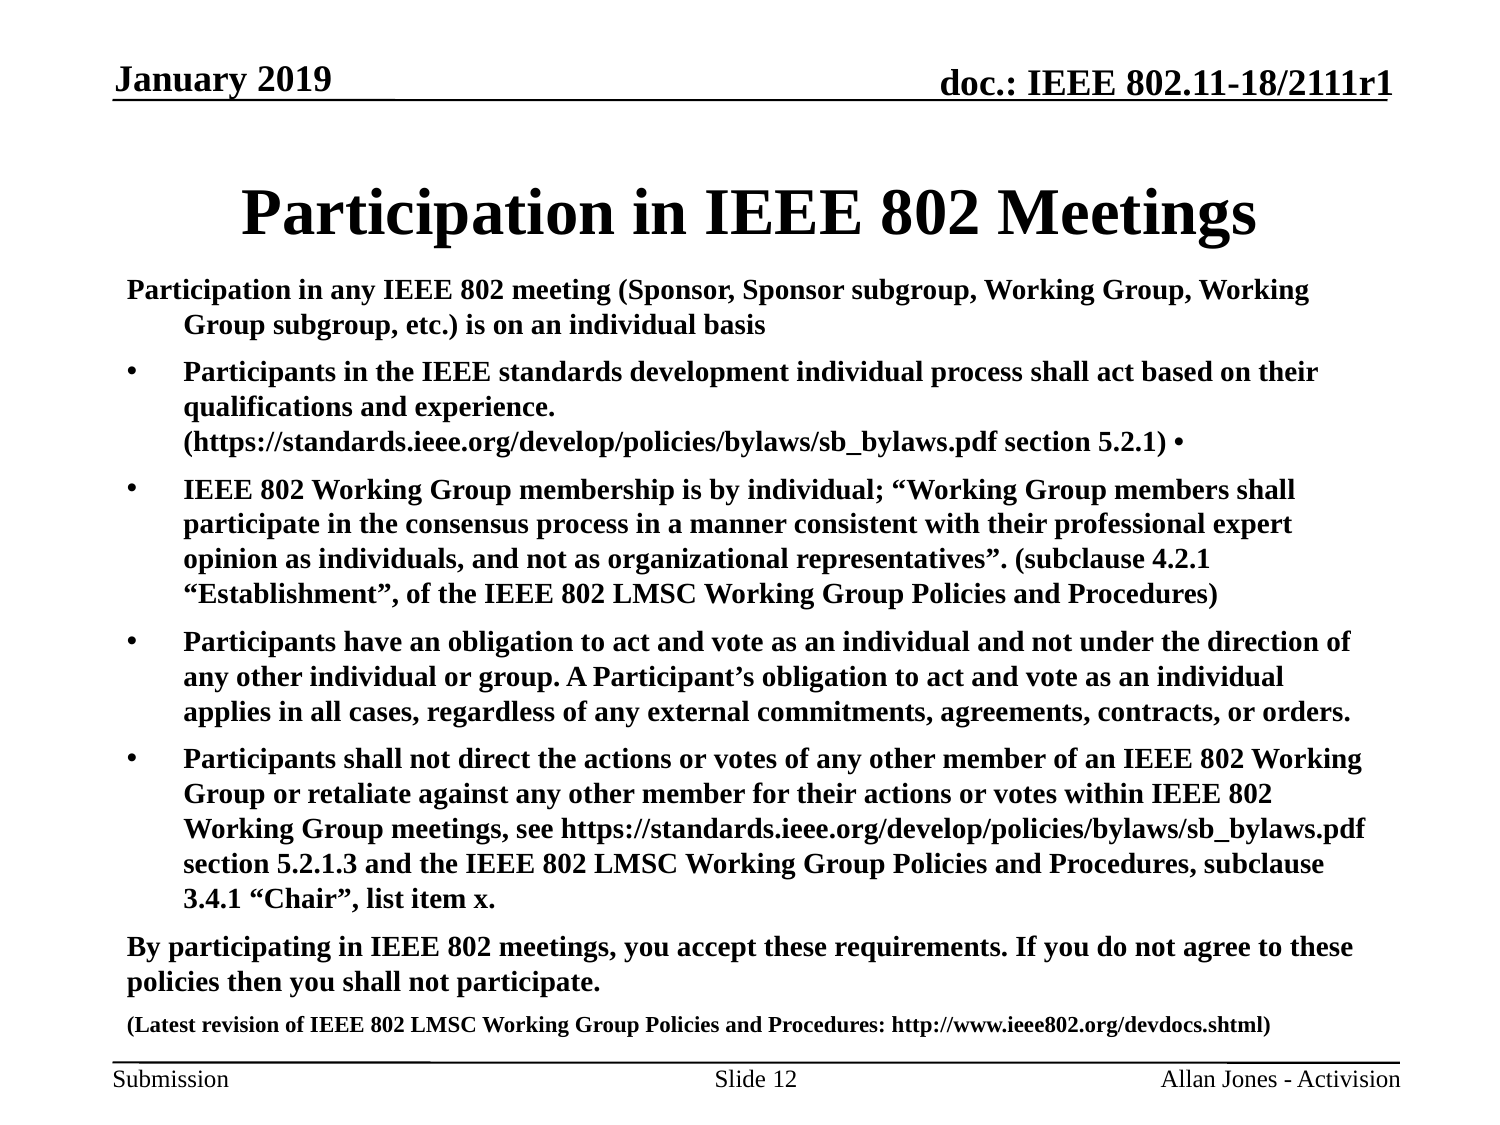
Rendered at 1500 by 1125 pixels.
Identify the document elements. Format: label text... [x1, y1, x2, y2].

slide_number Slide 12 [712, 1061, 800, 1123]
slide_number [114, 54, 493, 100]
footer Allan Jones - Activision [902, 1061, 1402, 1093]
title Participation in IEEE 802 Meetings [112, 111, 1388, 262]
list Participation in any IEEE 802 meeting (Sponsor, Sponsor subgroup, Working Group, Working Group subgroup, etc.) is on an individual basis Participants in the IEEE standards development individual process shall act based on their qualifications and experience. (https://standards.ieee.org/develop/policies/bylaws/sb_bylaws.pdf section 5.2.1) • IEEE 802 Working Group membership is by individual; “Working Group members shall participate in the consensus process in a manner consistent with their professional expert opinion as individuals, and not as organizational representatives”. (subclause 4.2.1 “Establishment”, of the IEEE 802 LMSC Working Group Policies and Procedures) Participants have an obligation to act and vote as an individual and not under the direction of any other individual or group. A Participant’s obligation to act and vote as an individual applies in all cases, regardless of any external commitments, agreements, contracts, or orders. Participants shall not direct the actions or votes of any other member of an IEEE 802 Working Group or retaliate against any other member for their actions or votes within IEEE 802 Working Group meetings, see https://standards.ieee.org/develop/policies/bylaws/sb_bylaws.pdf section 5.2.1.3 and the IEEE 802 LMSC Working Group Policies and Procedures, subclause 3.4.1 “Chair”, list item x. By participating in IEEE 802 meetings, you accept these requirements. If you do not agree to these policies then you shall not participate. (Latest revision of IEEE 802 LMSC Working Group Policies and Procedures: http://www.ieee802.org/devdocs.shtml) [111, 262, 1388, 1051]
